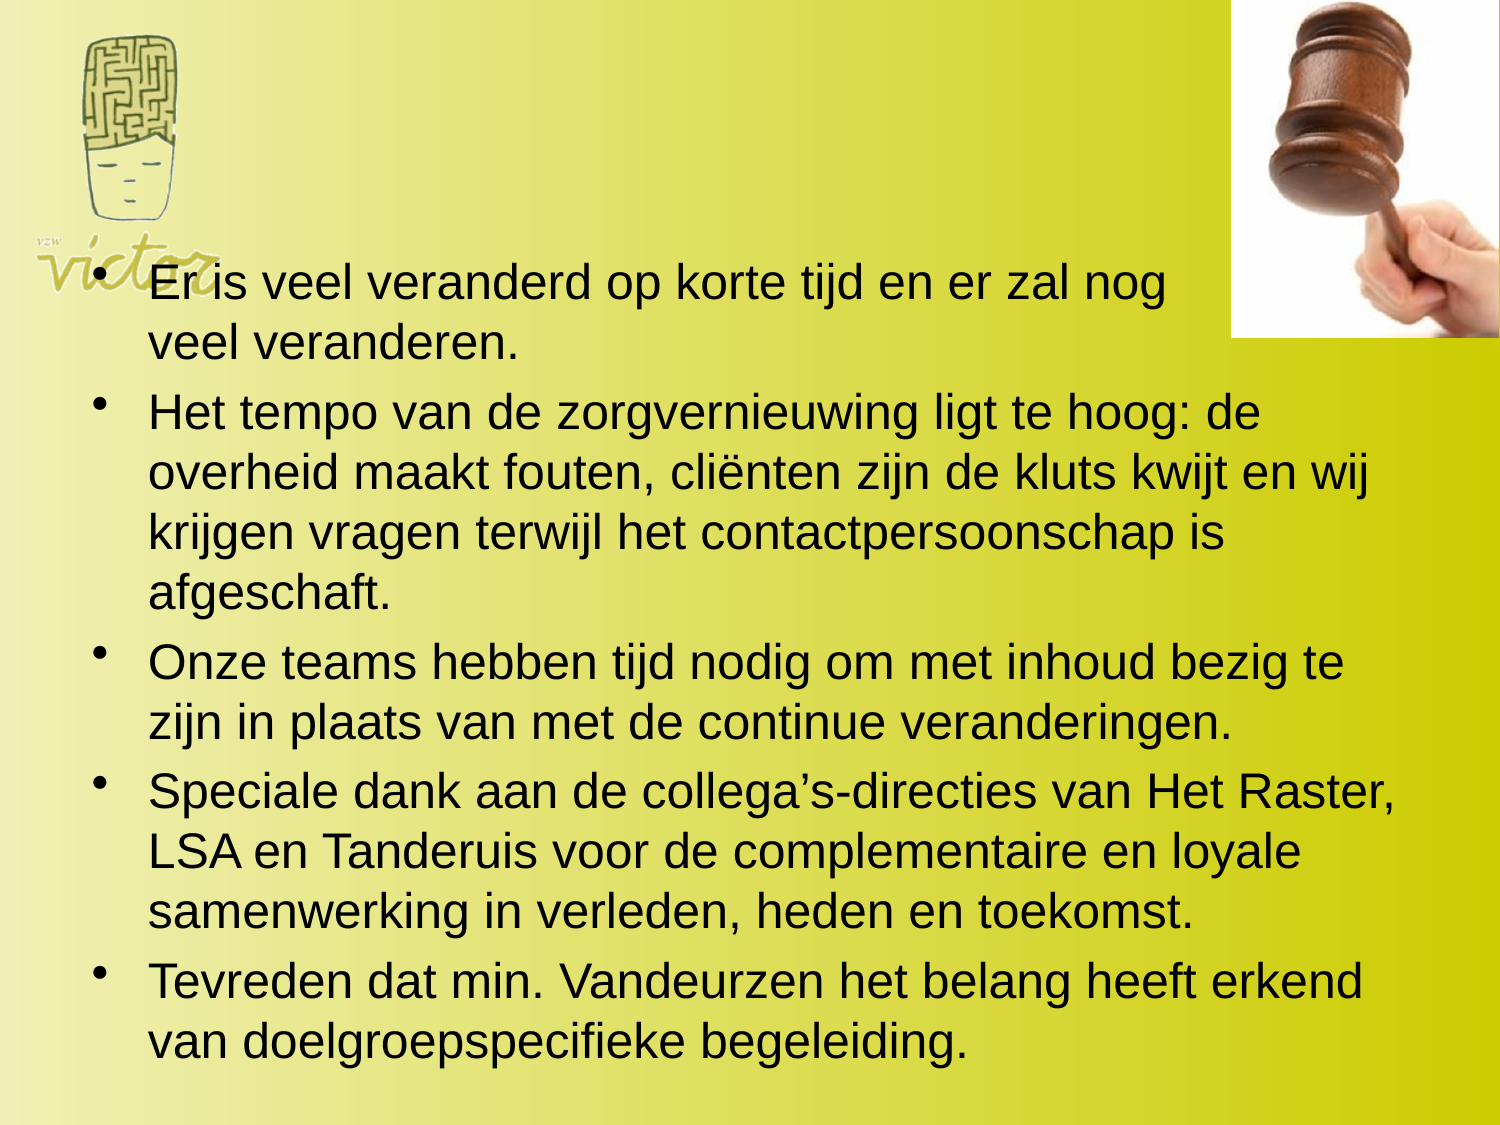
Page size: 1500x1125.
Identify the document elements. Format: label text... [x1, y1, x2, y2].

picture [1230, 0, 1499, 338]
list Er is veel veranderd op korte tijd en er zal nog veel veranderen. Het tempo van de zorgvernieuwing ligt te hoog: de overheid maakt fouten, cliënten zijn de kluts kwijt en wij krijgen vragen terwijl het contactpersoonschap is afgeschaft. Onze teams hebben tijd nodig om met inhoud bezig te zijn in plaats van met de continue veranderingen. Speciale dank aan de collega’s-directies van Het Raster, LSA en Tanderuis voor de complementaire en loyale samenwerking in verleden, heden en toekomst. Tevreden dat min. Vandeurzen het belang heeft erkend van doelgroepspecifieke begeleiding. [76, 171, 1427, 915]
picture [29, 30, 234, 303]
